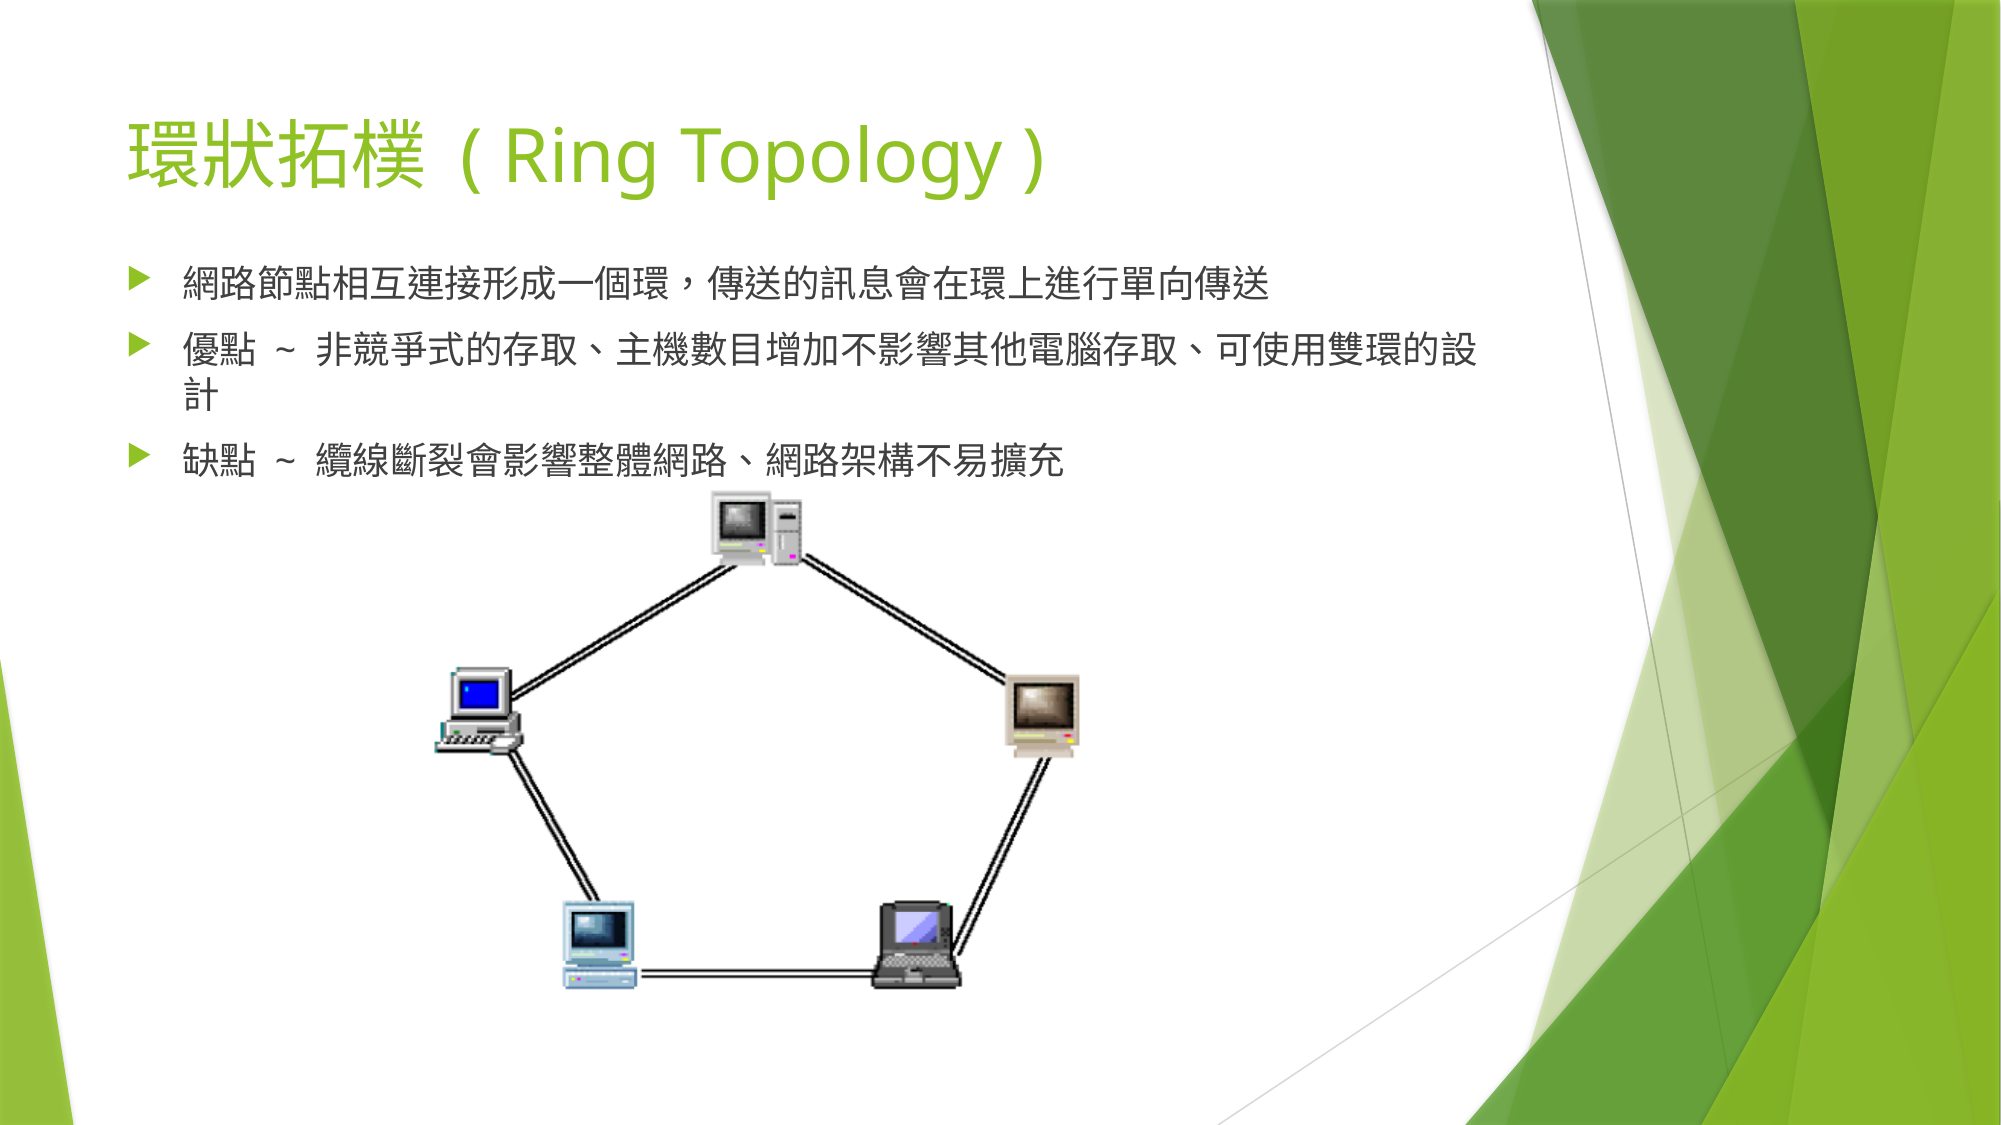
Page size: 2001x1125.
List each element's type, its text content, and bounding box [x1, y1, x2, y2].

title 環狀拓樸 ( Ring Topology ) [111, 99, 1522, 252]
list 網路節點相互連接形成一個環，傳送的訊息會在環上進行單向傳送 優點 ~ 非競爭式的存取、主機數目增加不影響其他電腦存取、可使用雙環的設計 缺點 ~ 纜線斷裂會影響整體網路、網路架構不易擴充 [111, 252, 1522, 992]
picture [424, 483, 1099, 1010]
